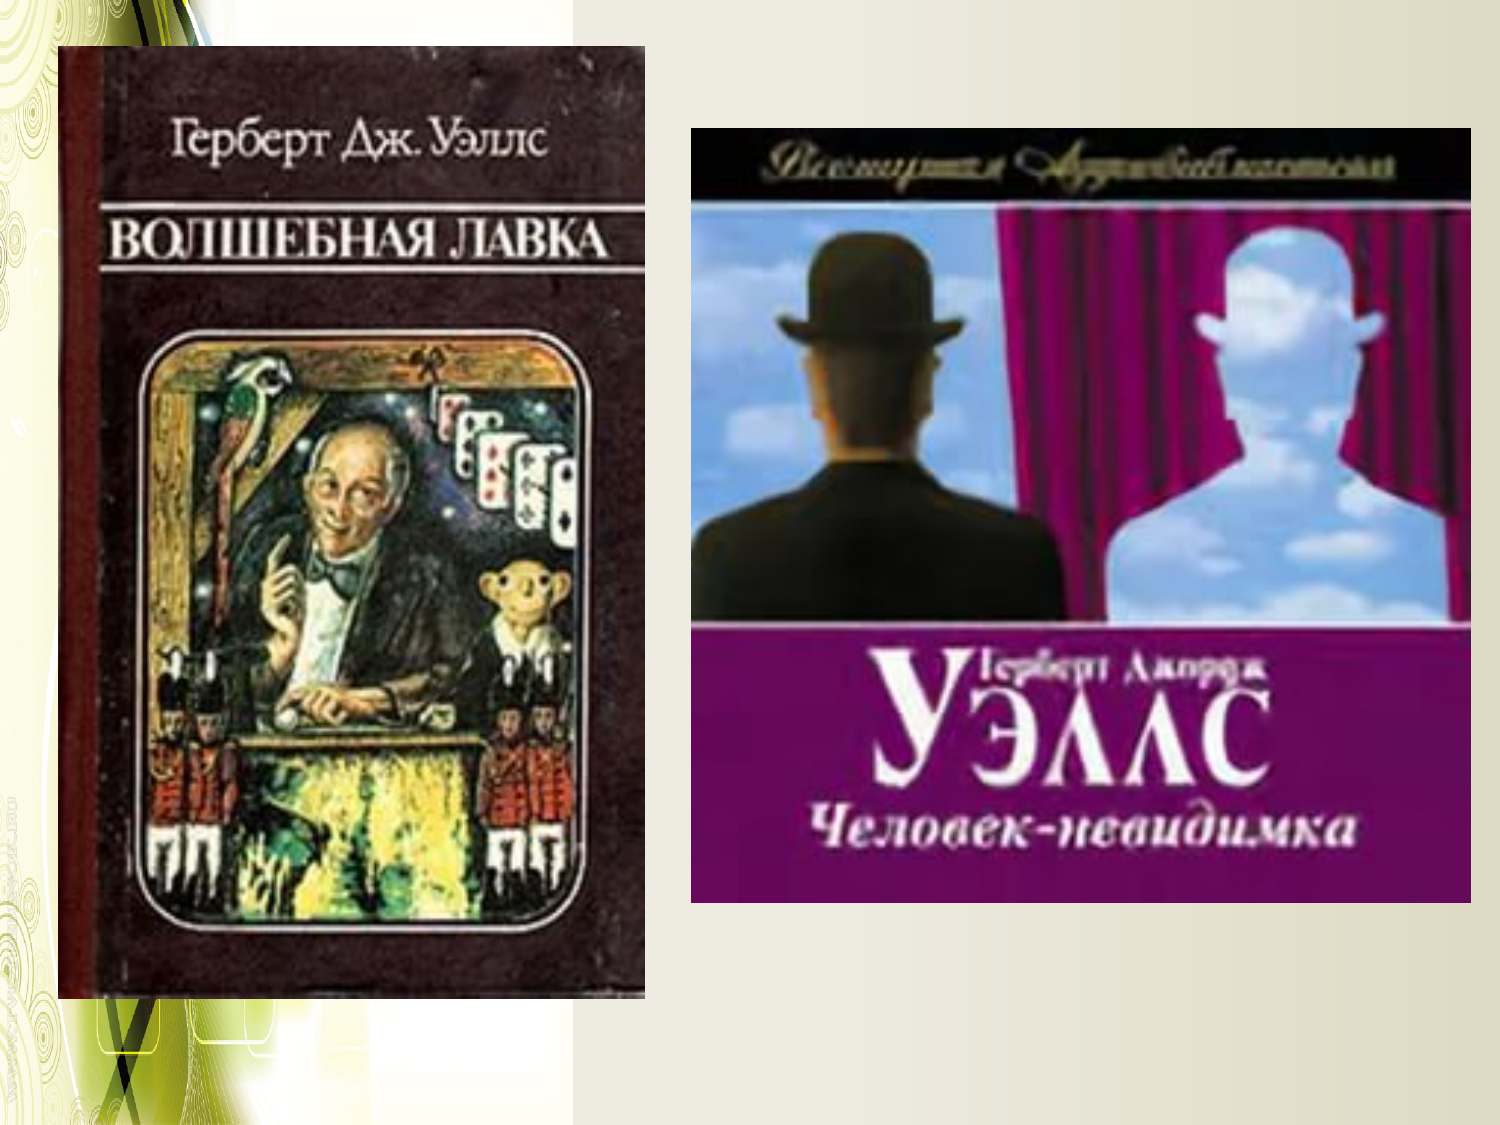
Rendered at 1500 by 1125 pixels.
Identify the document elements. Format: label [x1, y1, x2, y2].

picture [0, 0, 645, 1125]
list [691, 128, 1472, 903]
